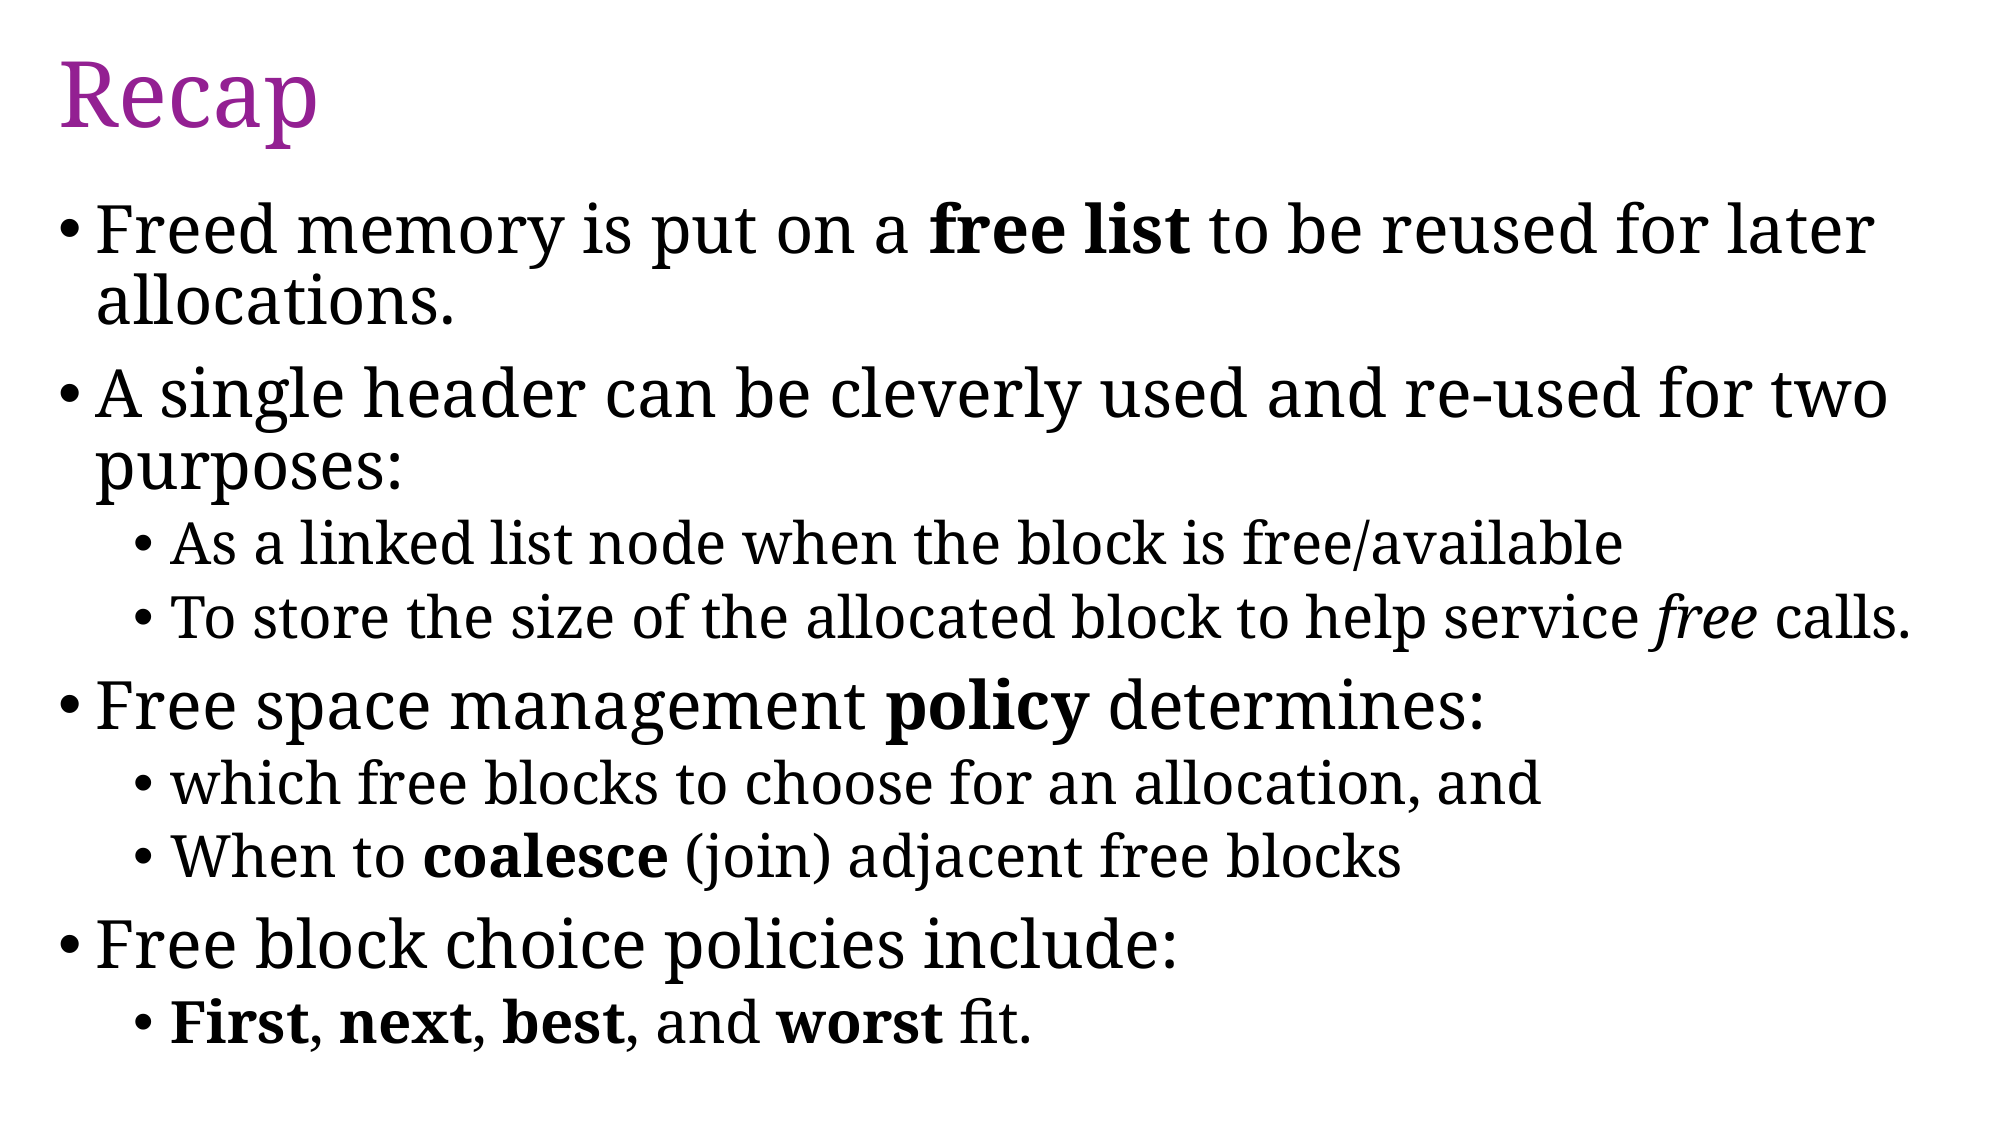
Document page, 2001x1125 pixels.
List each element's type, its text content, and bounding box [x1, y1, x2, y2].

title Recap [43, 25, 1953, 171]
list Freed memory is put on a free list to be reused for later allocations. A single header can be cleverly used and re-used for two purposes: As a linked list node when the block is free/available To store the size of the allocated block to help service free calls. Free space management policy determines: which free blocks to choose for an allocation, and When to coalesce (join) adjacent free blocks Free block choice policies include: First, next, best, and worst fit. [43, 188, 1953, 1106]
